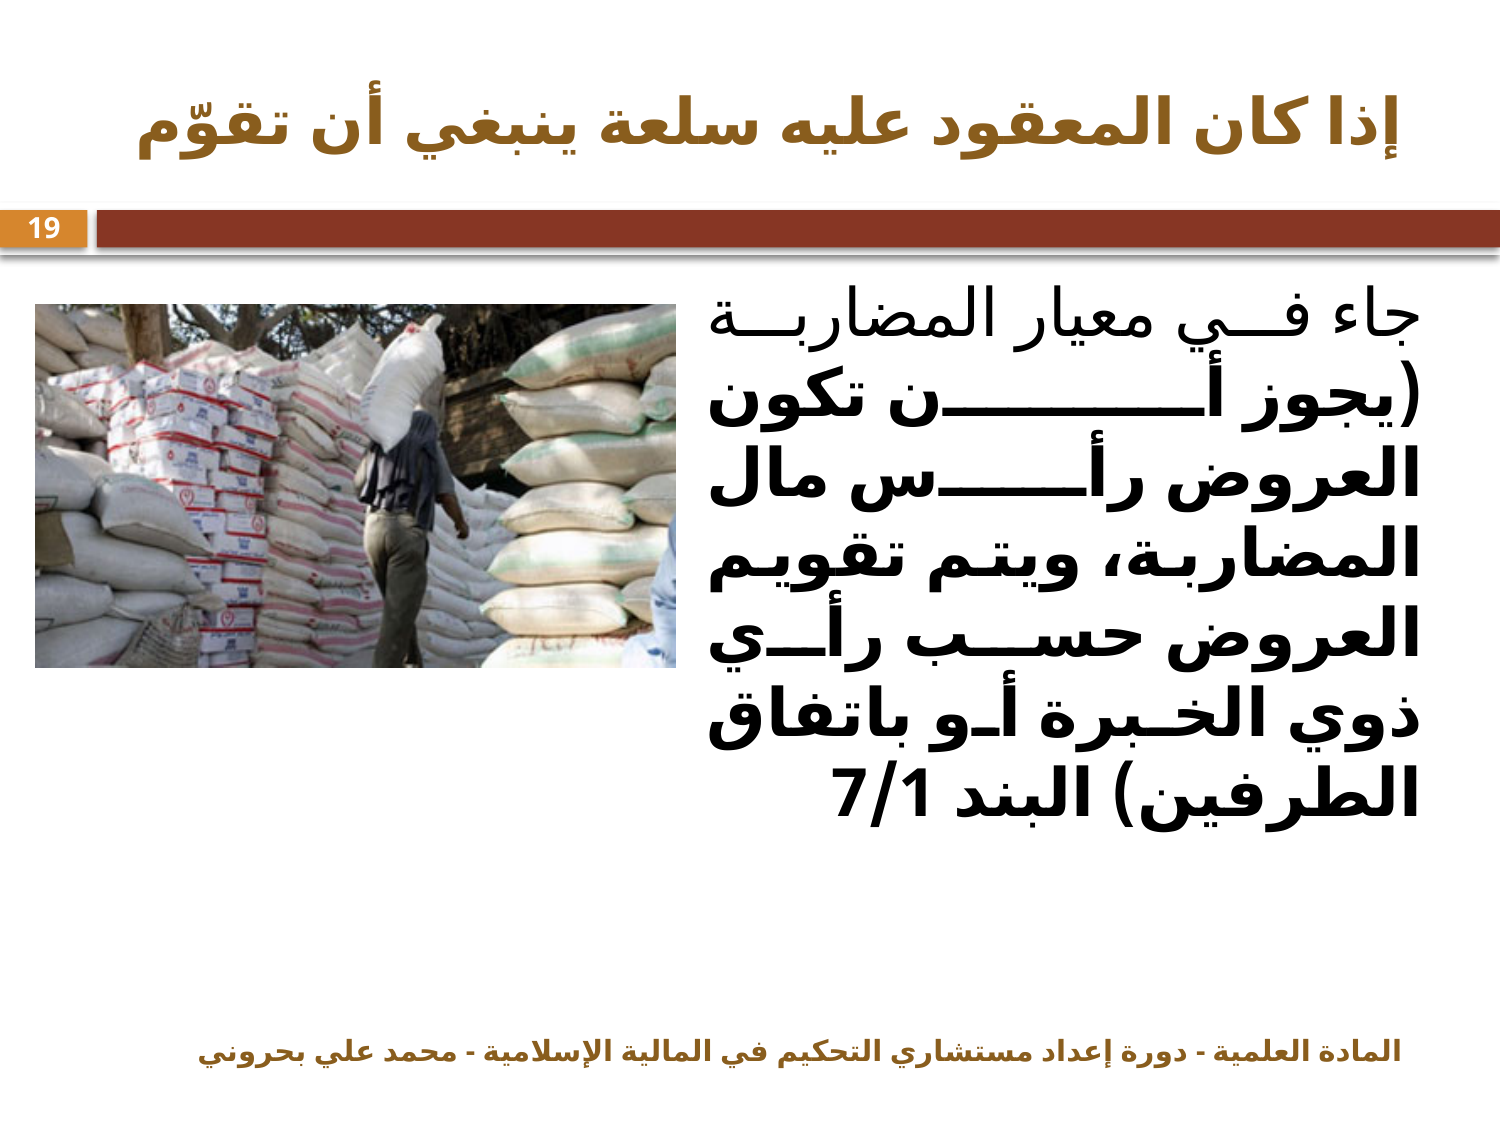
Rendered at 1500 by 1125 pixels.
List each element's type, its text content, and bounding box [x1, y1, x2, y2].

slide_number 19 [0, 208, 88, 249]
title إذا كان المعقود عليه سلعة ينبغي أن تقوّم [100, 37, 1438, 200]
list جاء في معيار المضاربة (يجوز أن تكون العروض رأس مال المضاربة، ويتم تقويم العروض حسب رأي ذوي الخبرة أو باتفاق الطرفين) البند 7/1 [691, 262, 1438, 762]
footer المادة العلمية - دورة إعداد مستشاري التحكيم في المالية الإسلامية - محمد علي بحروني [117, 1019, 1418, 1080]
picture [34, 304, 676, 669]
